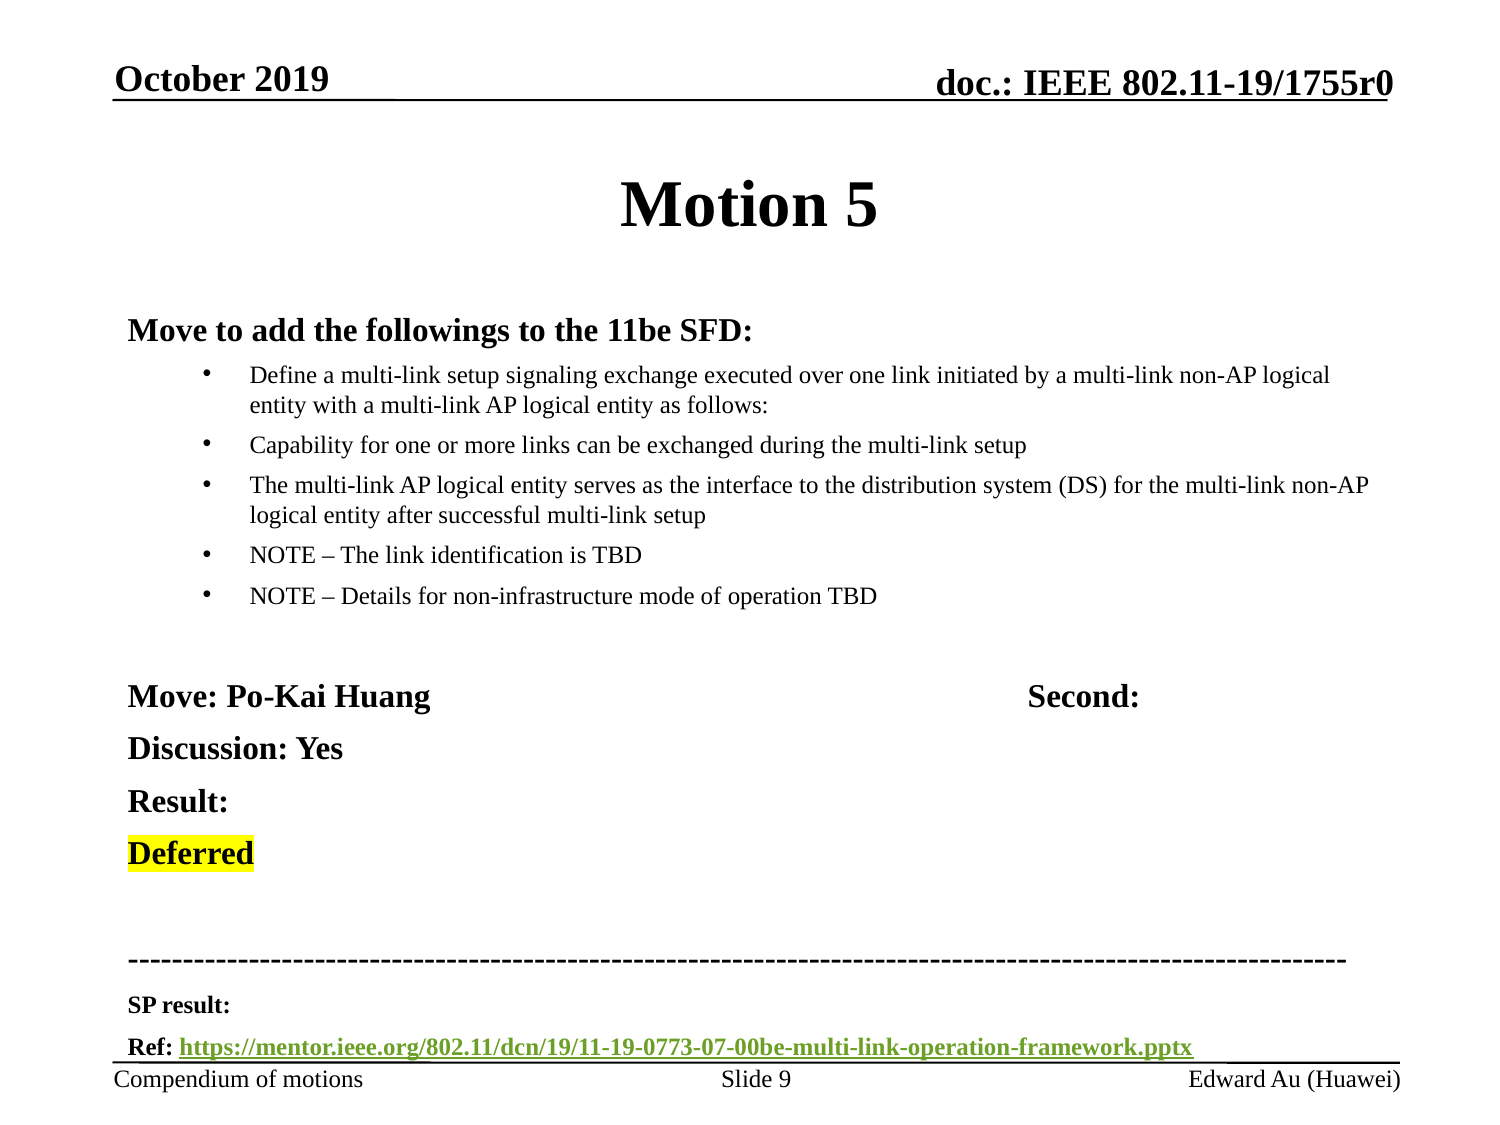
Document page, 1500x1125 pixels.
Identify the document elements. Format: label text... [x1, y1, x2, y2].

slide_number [114, 54, 423, 100]
footer Edward Au (Huawei) [878, 1061, 1402, 1093]
list Move to add the followings to the 11be SFD: Define a multi-link setup signaling exchange executed over one link initiated by a multi-link non-AP logical entity with a multi-link AP logical entity as follows: Capability for one or more links can be exchanged during the multi-link setup The multi-link AP logical entity serves as the interface to the distribution system (DS) for the multi-link non-AP logical entity after successful multi-link setup NOTE – The link identification is TBD NOTE – Details for non-infrastructure mode of operation TBD Move: Po-Kai Huang Second: Discussion: Yes Result: Deferred --------------------------------------------------------------------------------------------------------------- SP result: Ref: https://mentor.ieee.org/802.11/dcn/19/11-19-0773-07-00be-multi-link-operation-framework.pptx [112, 299, 1388, 1063]
slide_number Slide 9 [712, 1061, 800, 1123]
title Motion 5 [112, 112, 1388, 288]
